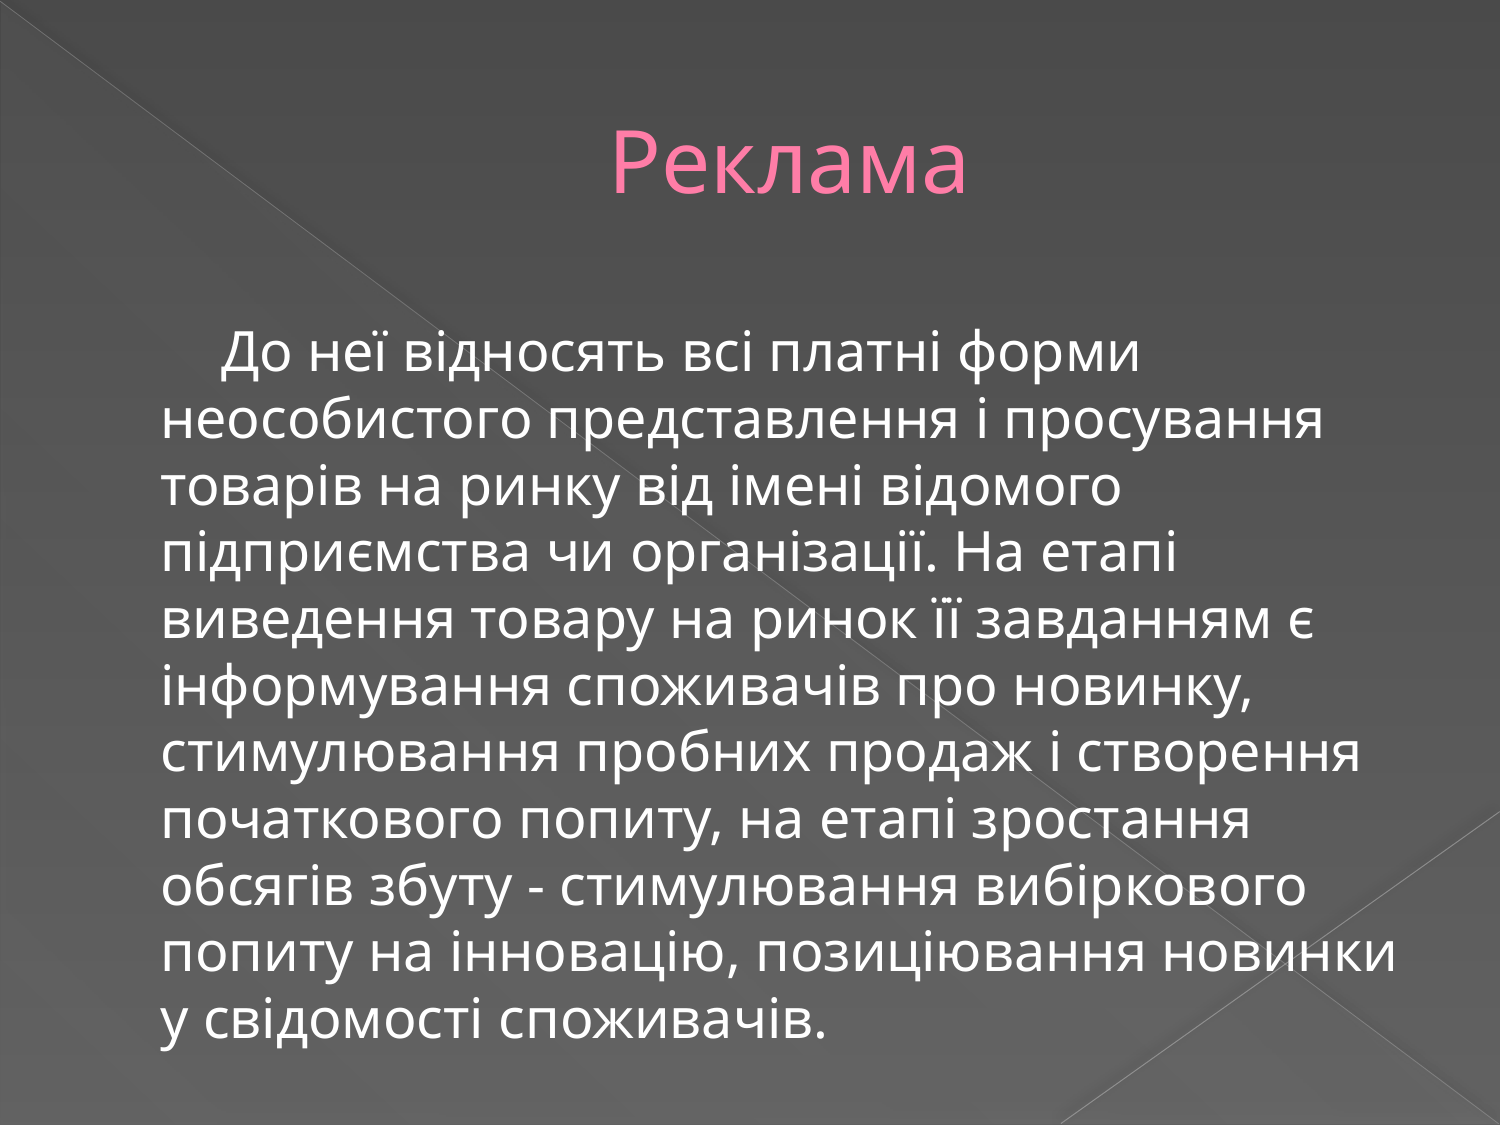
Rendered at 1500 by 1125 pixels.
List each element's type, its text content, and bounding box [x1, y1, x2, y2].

title Реклама [75, 43, 1425, 274]
list До неї відносять всі платні форми неособистого представлення і просування товарів на ринку від імені відомого підприємства чи організації. На етапі виведення товару на ринок її завданням є інформування споживачів про новинку, стимулювання пробних продаж і створення початкового попиту, на етапі зростання обсягів збуту - стимулювання вибіркового попиту на інновацію, позиціювання новинки у свідомості споживачів. [75, 308, 1425, 1059]
